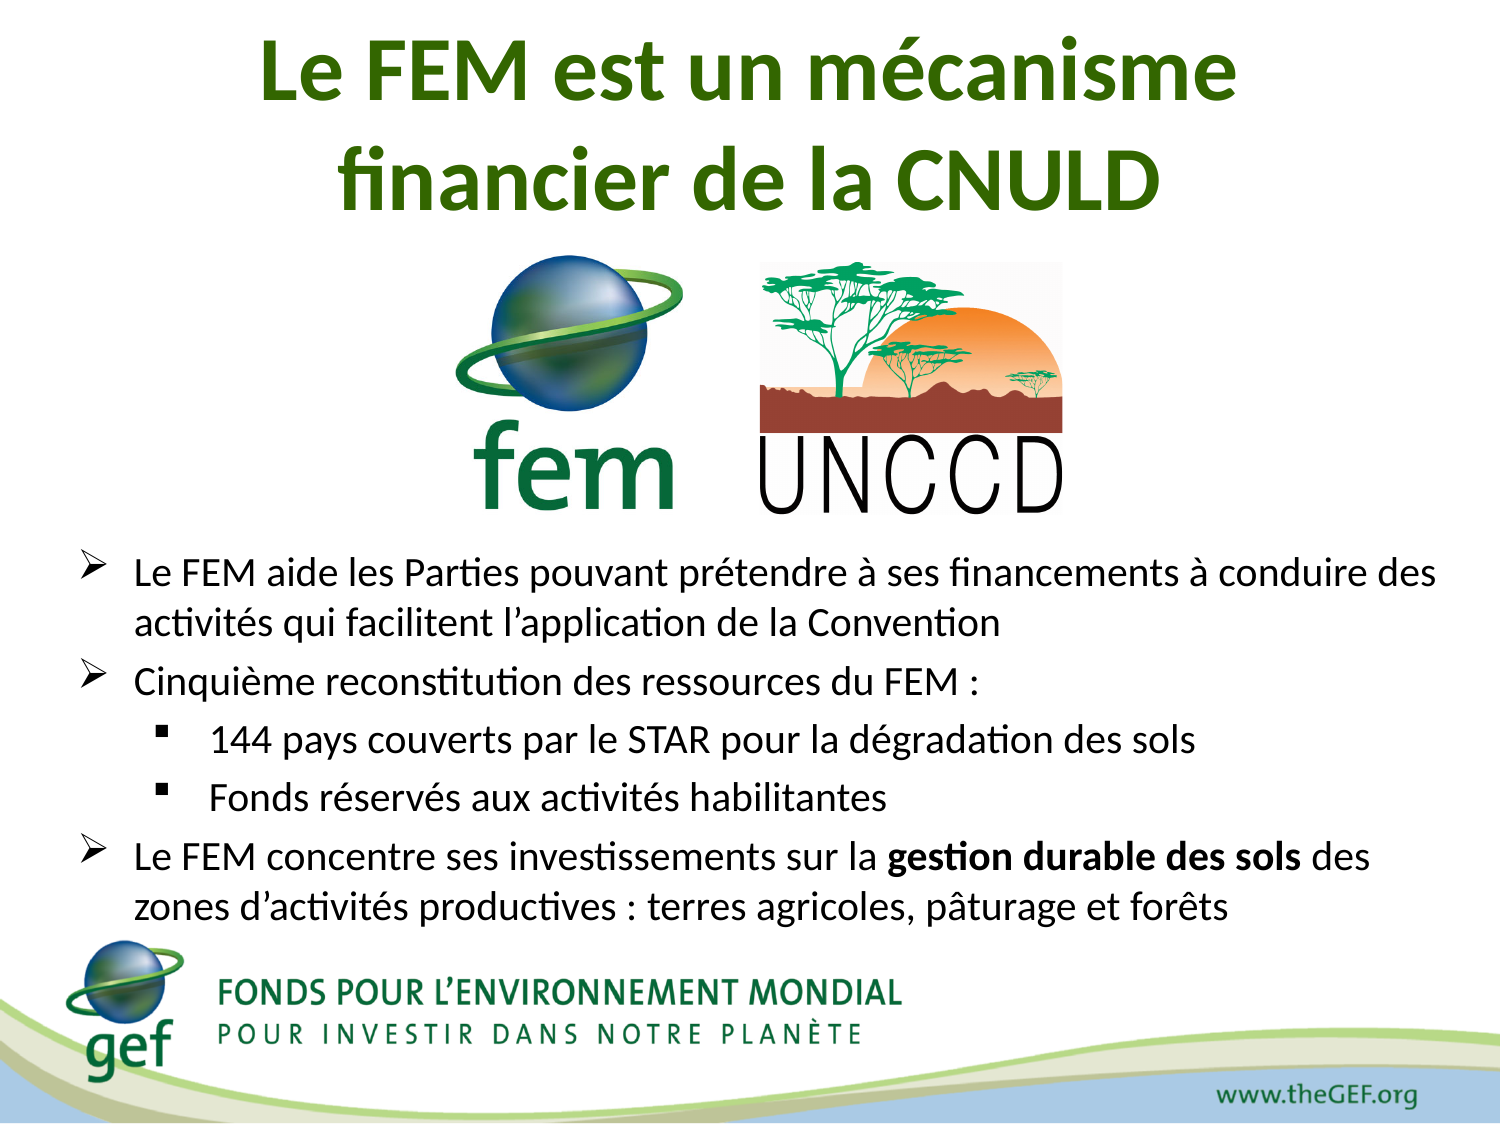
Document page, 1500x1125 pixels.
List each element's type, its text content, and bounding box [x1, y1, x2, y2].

text_box Le FEM aide les Parties pouvant prétendre à ses financements à conduire des activités qui facilitent l’application de la Convention Cinquième reconstitution des ressources du FEM : 144 pays couverts par le STAR pour la dégradation des sols Fonds réservés aux activités habilitantes Le FEM concentre ses investissements sur la gestion durable des sols des zones d’activités productives : terres agricoles, pâturage et forêts [62, 537, 1463, 988]
title Le FEM est un mécanisme financier de la CNULD [74, 24, 1426, 213]
picture [449, 249, 688, 516]
picture [0, 912, 1500, 1125]
picture [759, 262, 1063, 515]
